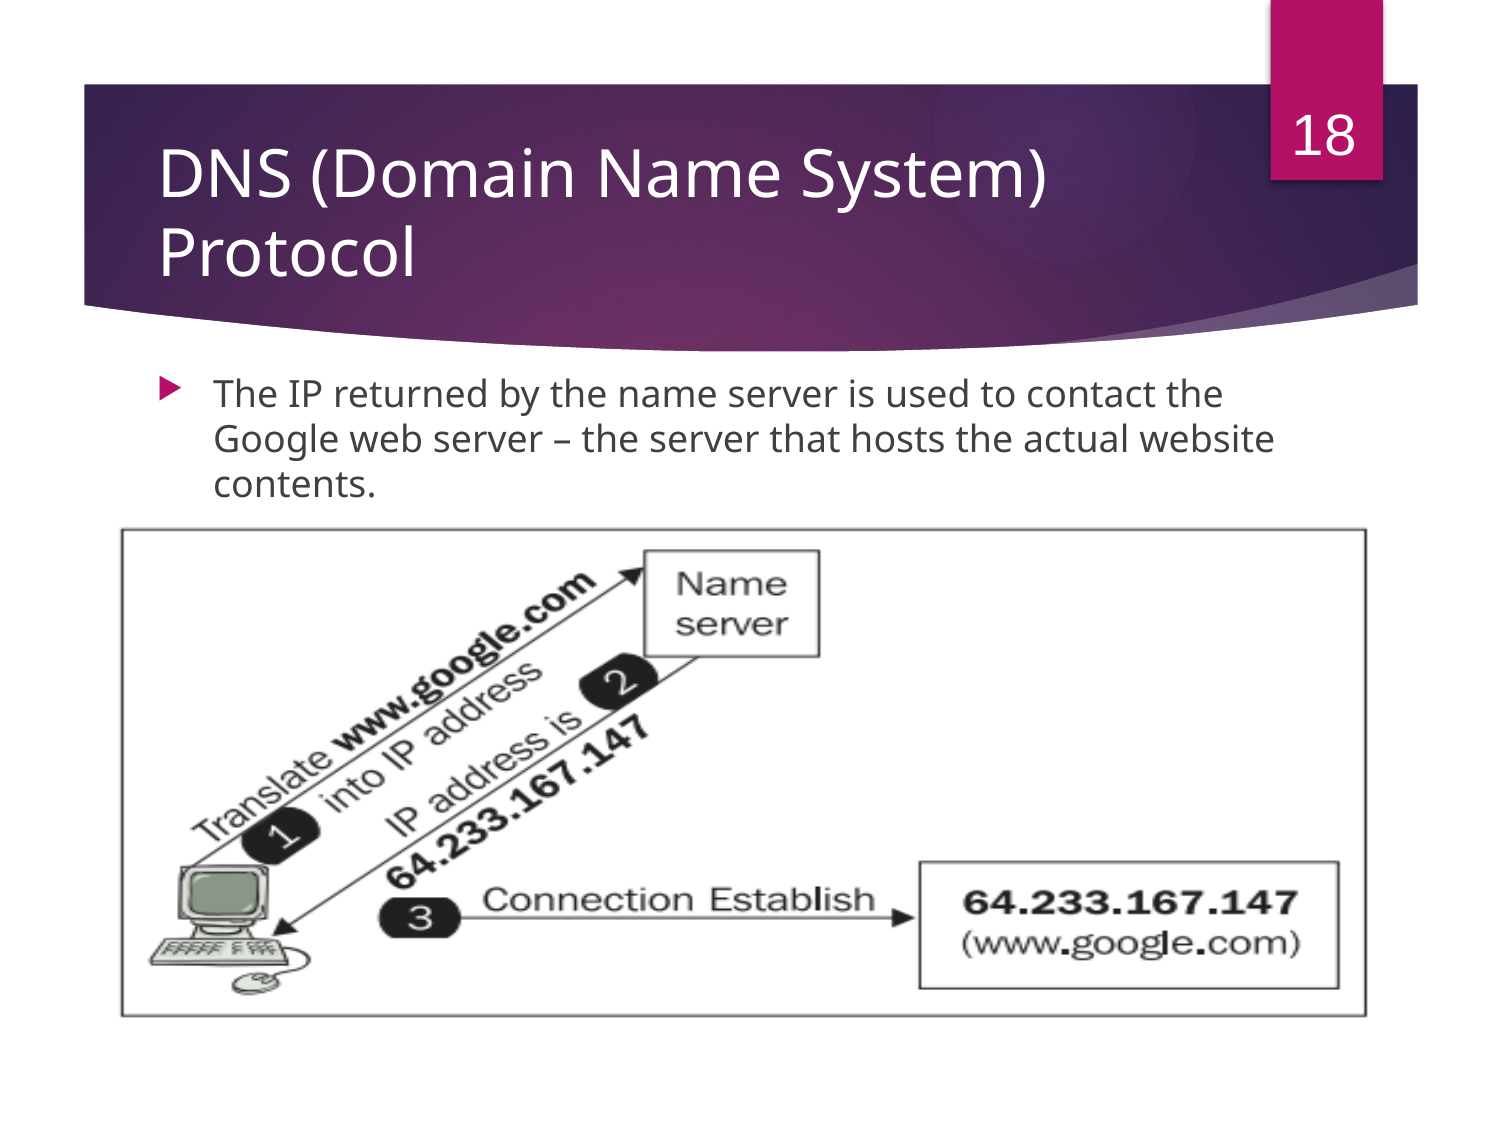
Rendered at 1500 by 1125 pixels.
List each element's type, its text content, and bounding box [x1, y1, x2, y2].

slide_number 18 [1259, 48, 1390, 175]
picture [112, 524, 1376, 1026]
title DNS (Domain Name System) Protocol [142, 152, 1183, 269]
list The IP returned by the name server is used to contact the Google web server – the server that hosts the actual website contents. [141, 362, 1375, 524]
